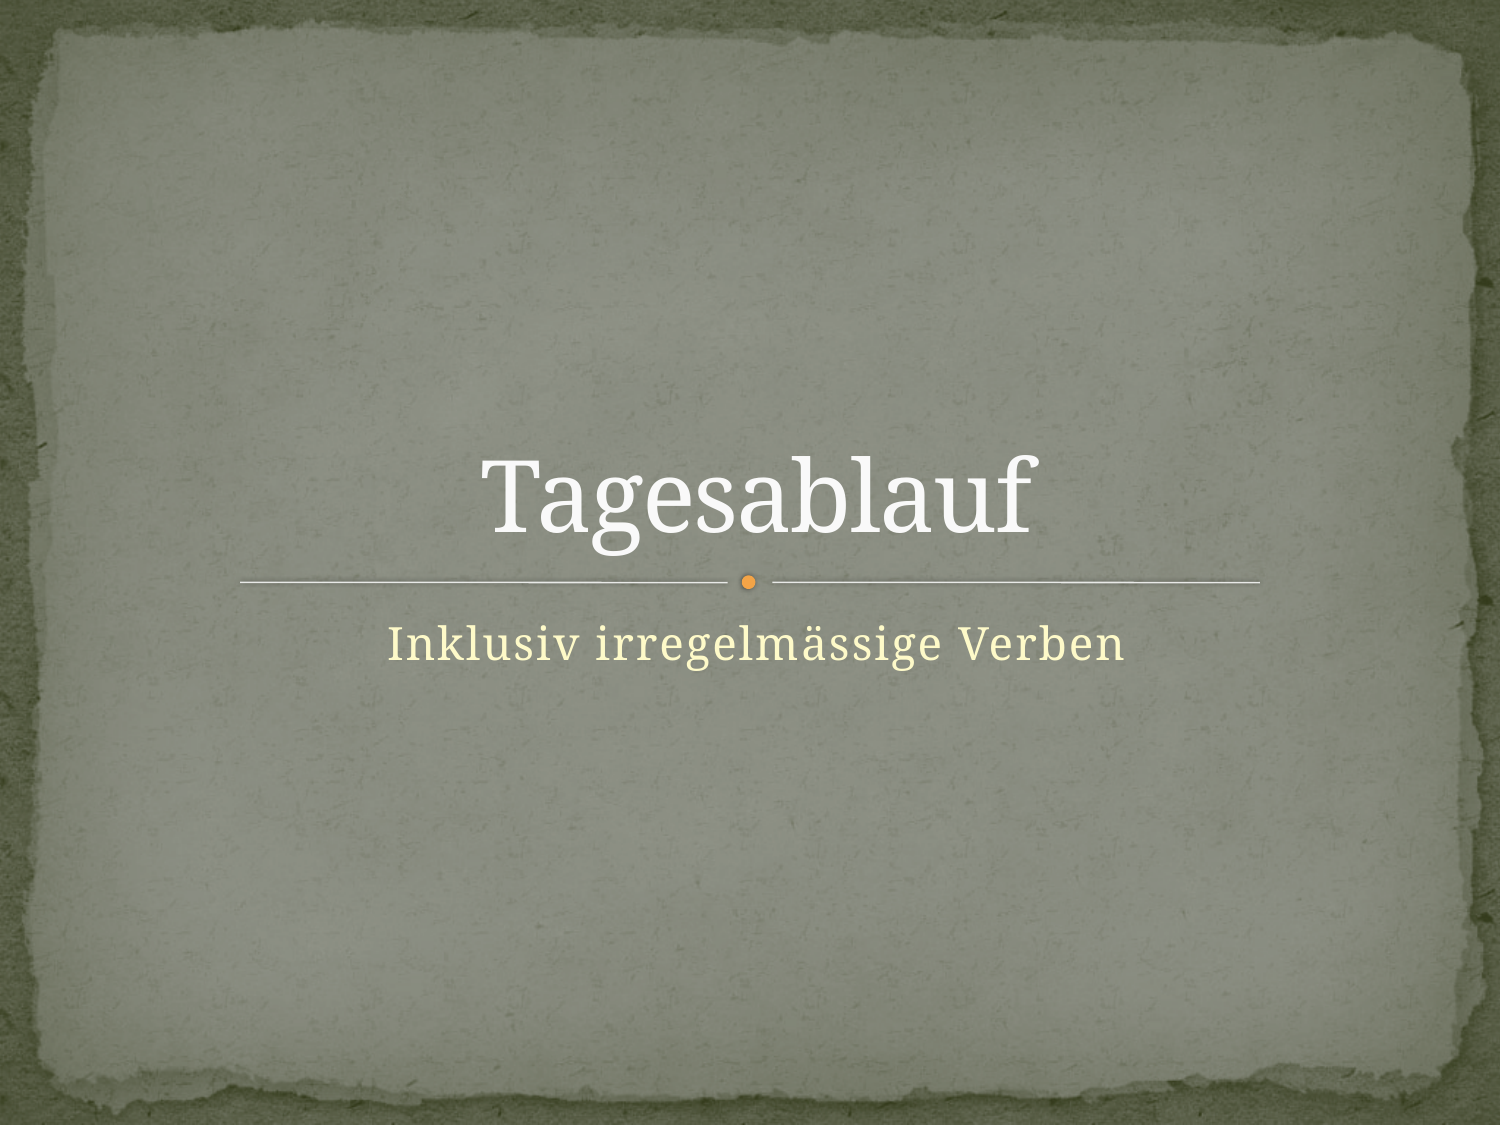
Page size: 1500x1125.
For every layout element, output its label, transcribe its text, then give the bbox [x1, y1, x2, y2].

title Tagesablauf [74, 235, 1438, 561]
subtitle Inklusiv irregelmässige Verben [75, 606, 1438, 795]
